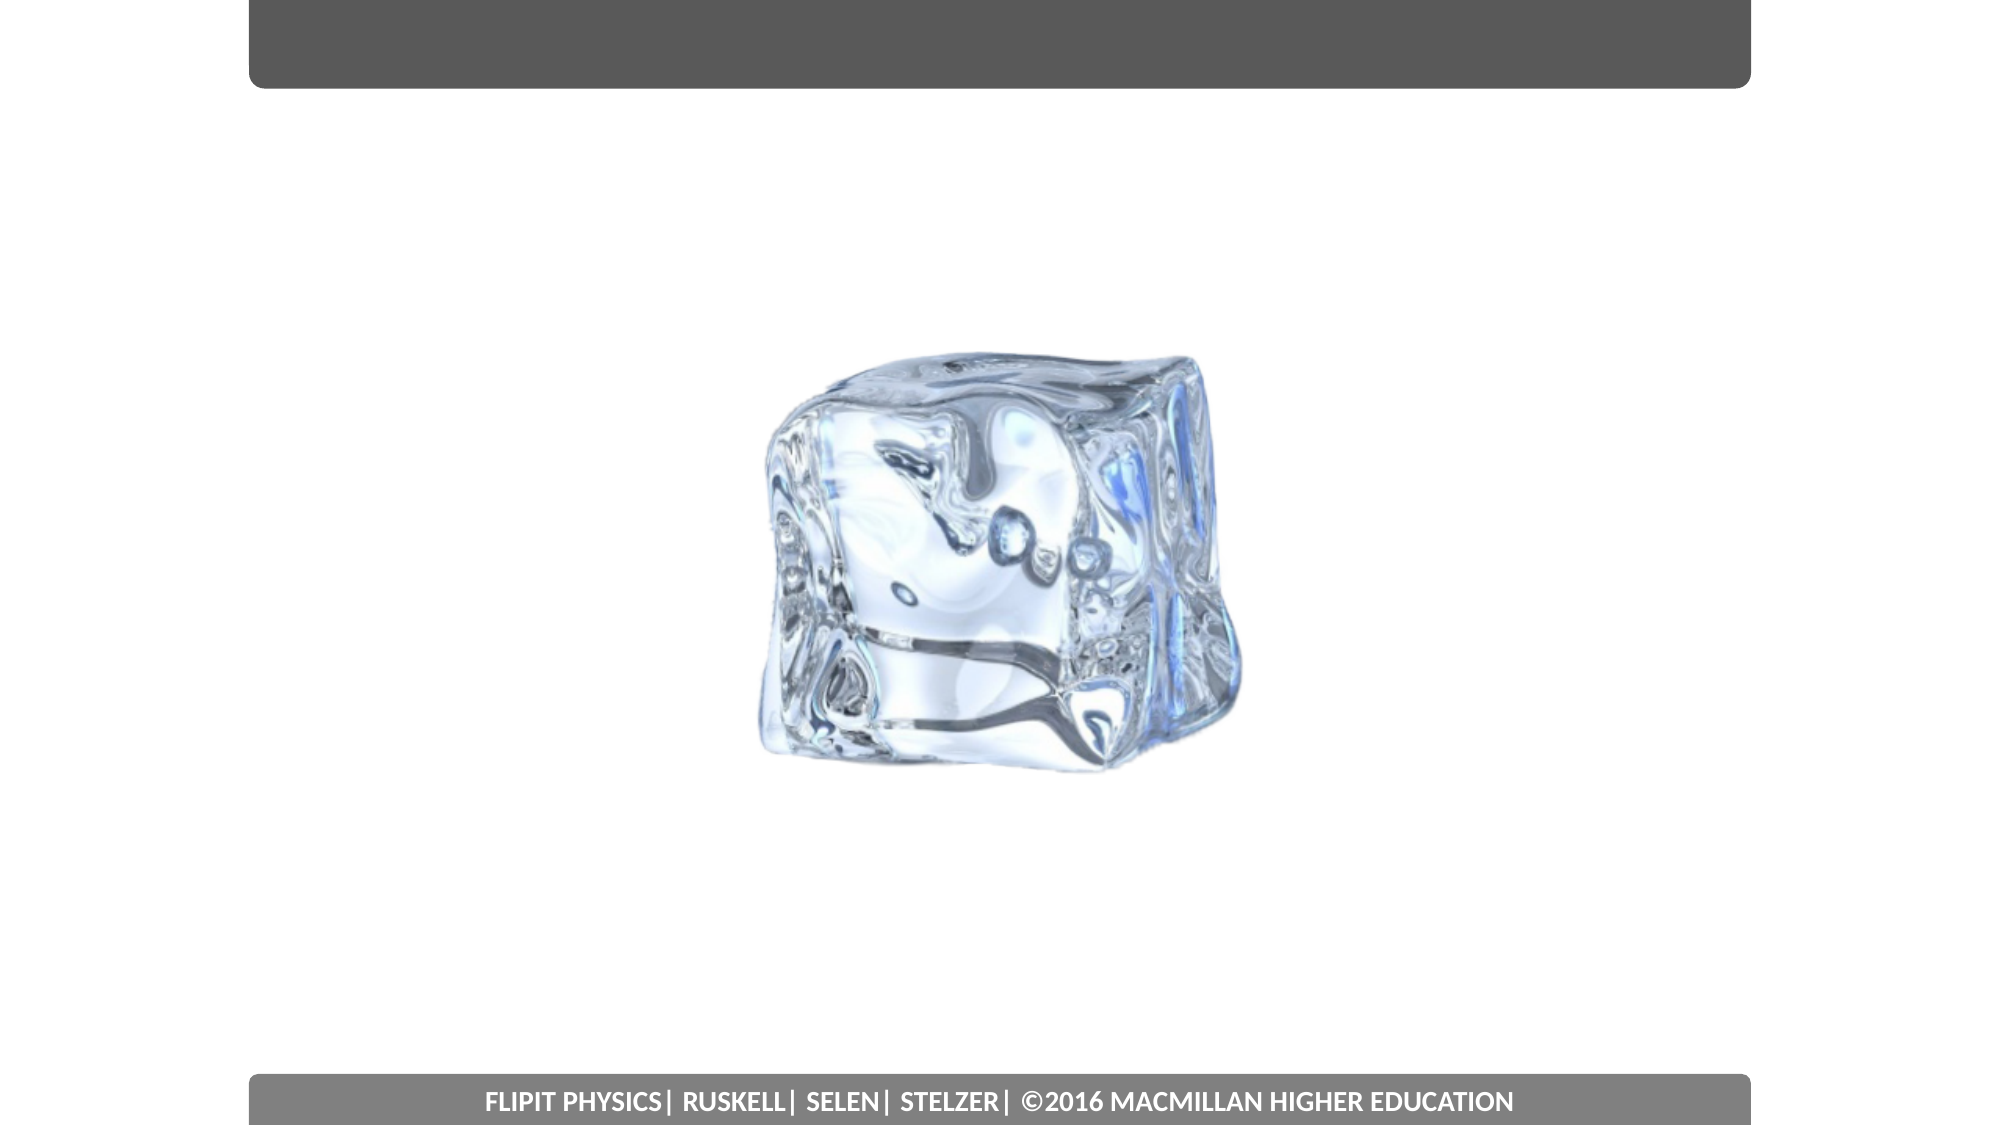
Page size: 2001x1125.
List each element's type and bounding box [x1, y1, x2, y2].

text_box [249, 1074, 1750, 1125]
text_box [248, 0, 1752, 89]
picture [755, 350, 1245, 775]
